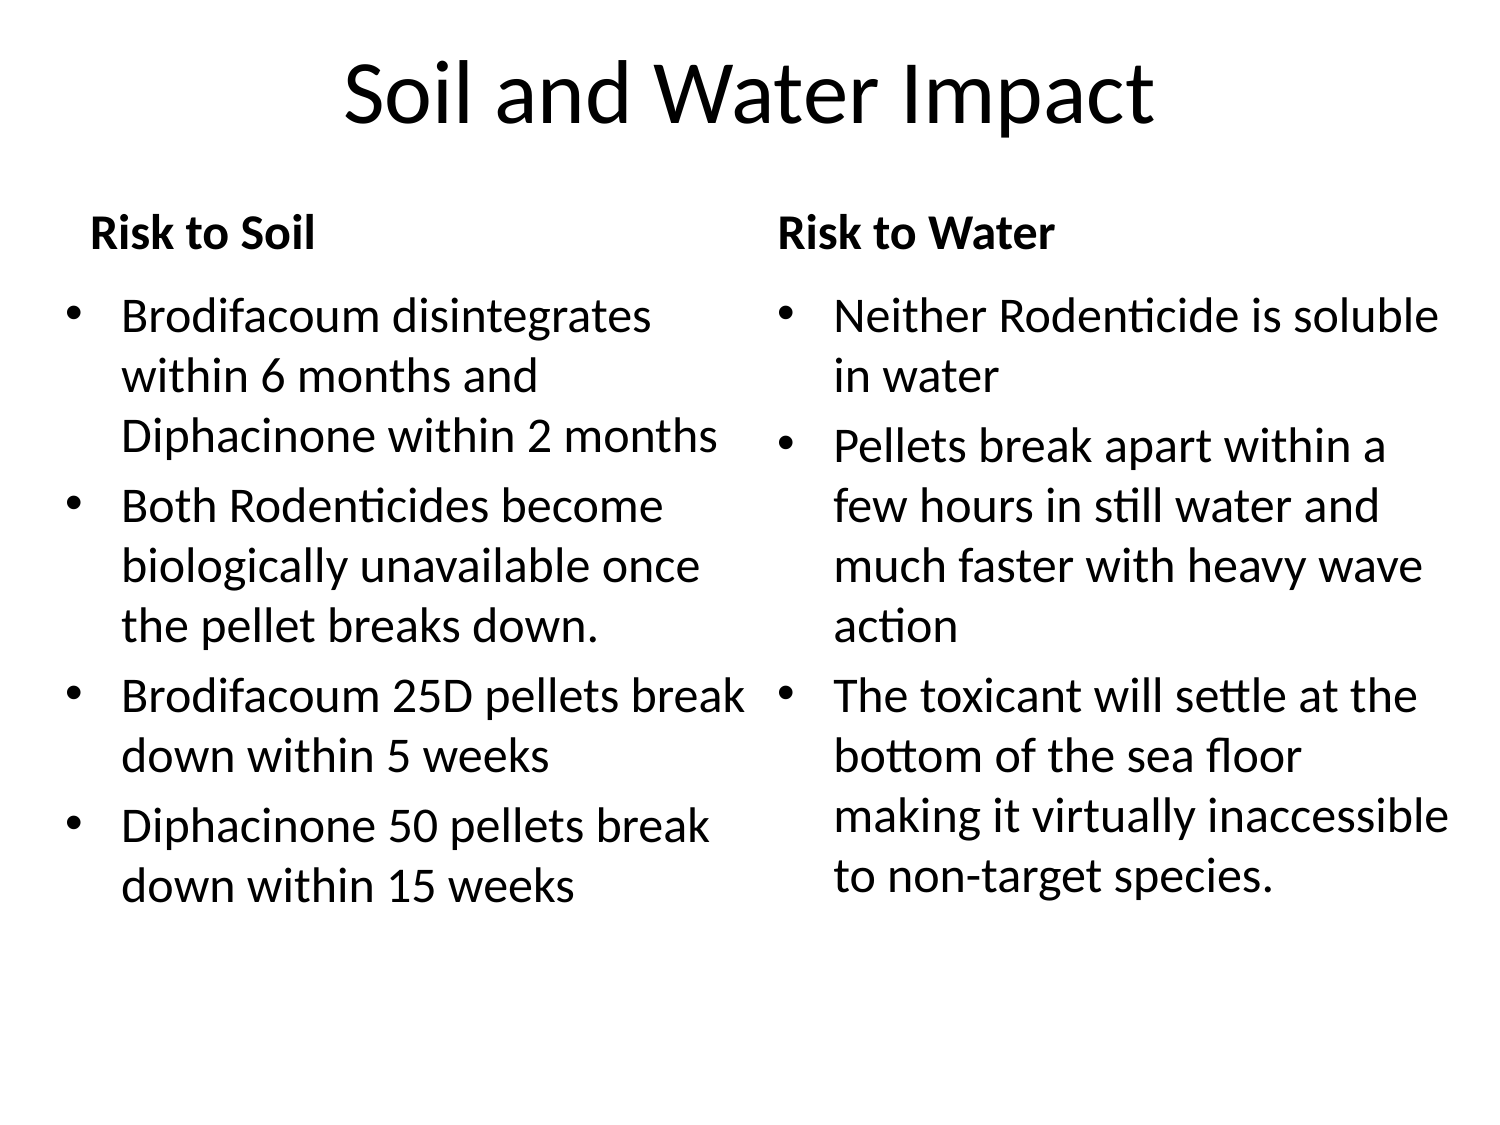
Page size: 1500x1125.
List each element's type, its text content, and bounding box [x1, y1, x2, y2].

list Brodifacoum disintegrates within 6 months and Diphacinone within 2 months Both Rodenticides become biologically unavailable once the pellet breaks down. Brodifacoum 25D pellets break down within 5 weeks Diphacinone 50 pellets break down within 15 weeks [50, 275, 761, 1005]
title Soil and Water Impact [75, 24, 1425, 150]
list Risk to Water [762, 162, 1426, 268]
list Risk to Soil [75, 162, 738, 268]
list Neither Rodenticide is soluble in water Pellets break apart within a few hours in still water and much faster with heavy wave action The toxicant will settle at the bottom of the sea floor making it virtually inaccessible to non-target species. [761, 275, 1475, 1063]
